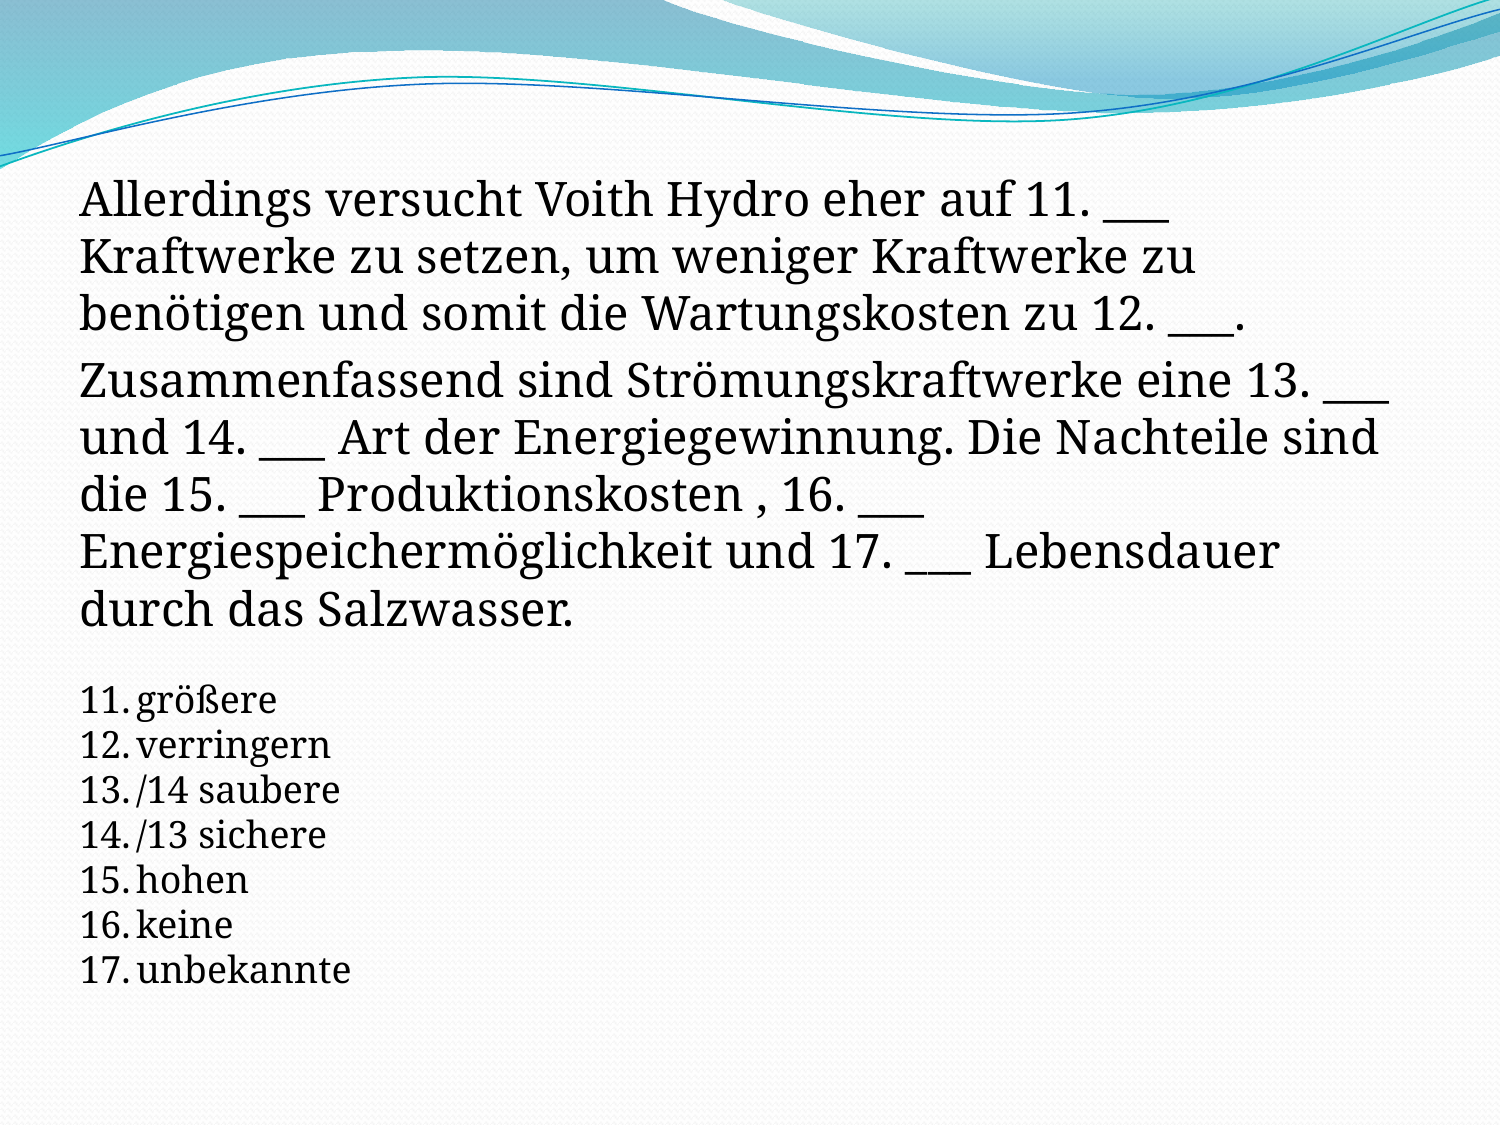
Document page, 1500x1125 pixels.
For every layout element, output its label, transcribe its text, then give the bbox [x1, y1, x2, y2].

list Allerdings versucht Voith Hydro eher auf 11. ___ Kraftwerke zu setzen, um weniger Kraftwerke zu benötigen und somit die Wartungskosten zu 12. ___. Zusammenfassend sind Strömungskraftwerke eine 13. ___ und 14. ___ Art der Energiegewinnung. Die Nachteile sind die 15. ___ Produktionskosten , 16. ___ Energiespeichermöglichkeit und 17. ___ Lebensdauer durch das Salzwasser. [64, 160, 1415, 646]
text_box größere verringern /14 saubere /13 sichere hohen keine unbekannte [64, 668, 809, 1044]
